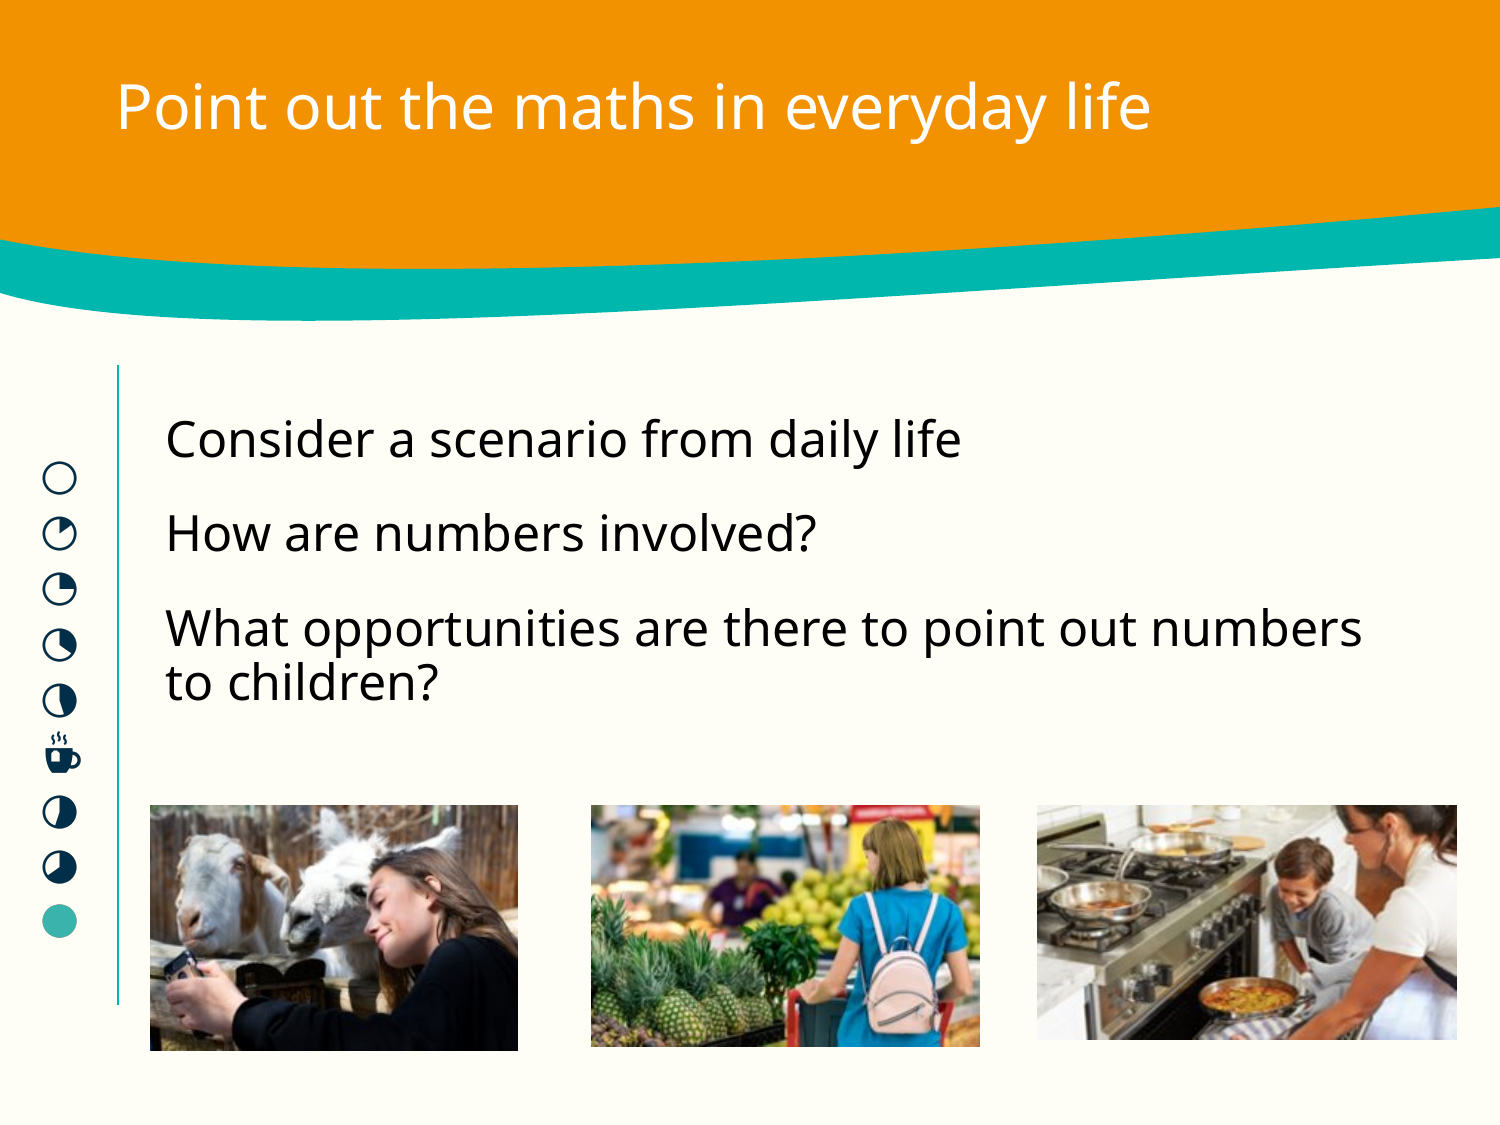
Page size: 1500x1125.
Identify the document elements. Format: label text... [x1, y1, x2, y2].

picture [1037, 805, 1458, 1040]
picture [38, 679, 81, 722]
picture [35, 725, 90, 779]
list Point out the maths in everyday life [100, 67, 1411, 258]
picture [591, 805, 980, 1047]
picture [38, 846, 81, 889]
picture [38, 790, 81, 833]
picture [38, 512, 81, 555]
picture [38, 568, 81, 611]
picture [150, 805, 518, 1051]
picture [38, 900, 81, 942]
picture [38, 623, 81, 666]
picture [38, 456, 81, 499]
text_box Consider a scenario from daily life How are numbers involved? What opportunities are there to point out numbers to children? [150, 406, 1437, 997]
